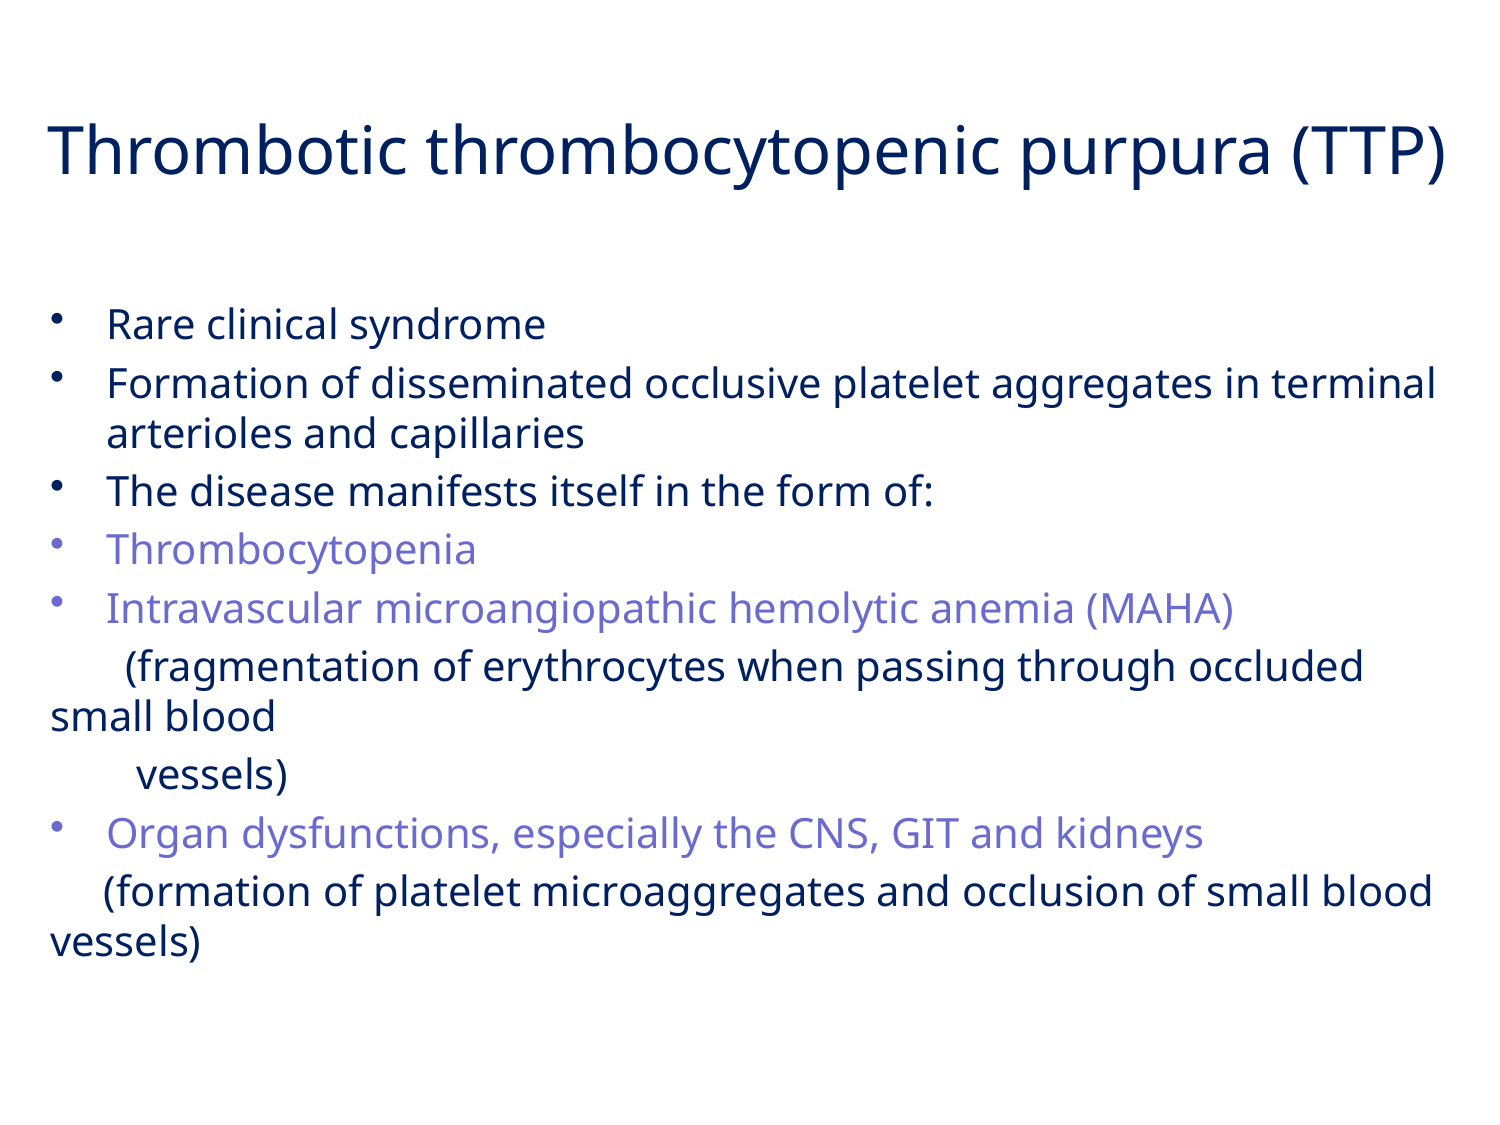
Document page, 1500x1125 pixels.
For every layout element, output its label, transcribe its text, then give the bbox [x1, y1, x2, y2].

title Thrombotic thrombocytopenic purpura (TTP) [0, 54, 1499, 243]
list Rare clinical syndrome Formation of disseminated occlusive platelet aggregates in terminal arterioles and capillaries The disease manifests itself in the form of: Thrombocytopenia Intravascular microangiopathic hemolytic anemia (MAHA) (fragmentation of erythrocytes when passing through occluded small blood vessels) Organ dysfunctions, especially the CNS, GIT and kidneys (formation of platelet microaggregates and occlusion of small blood vessels) [34, 290, 1466, 939]
